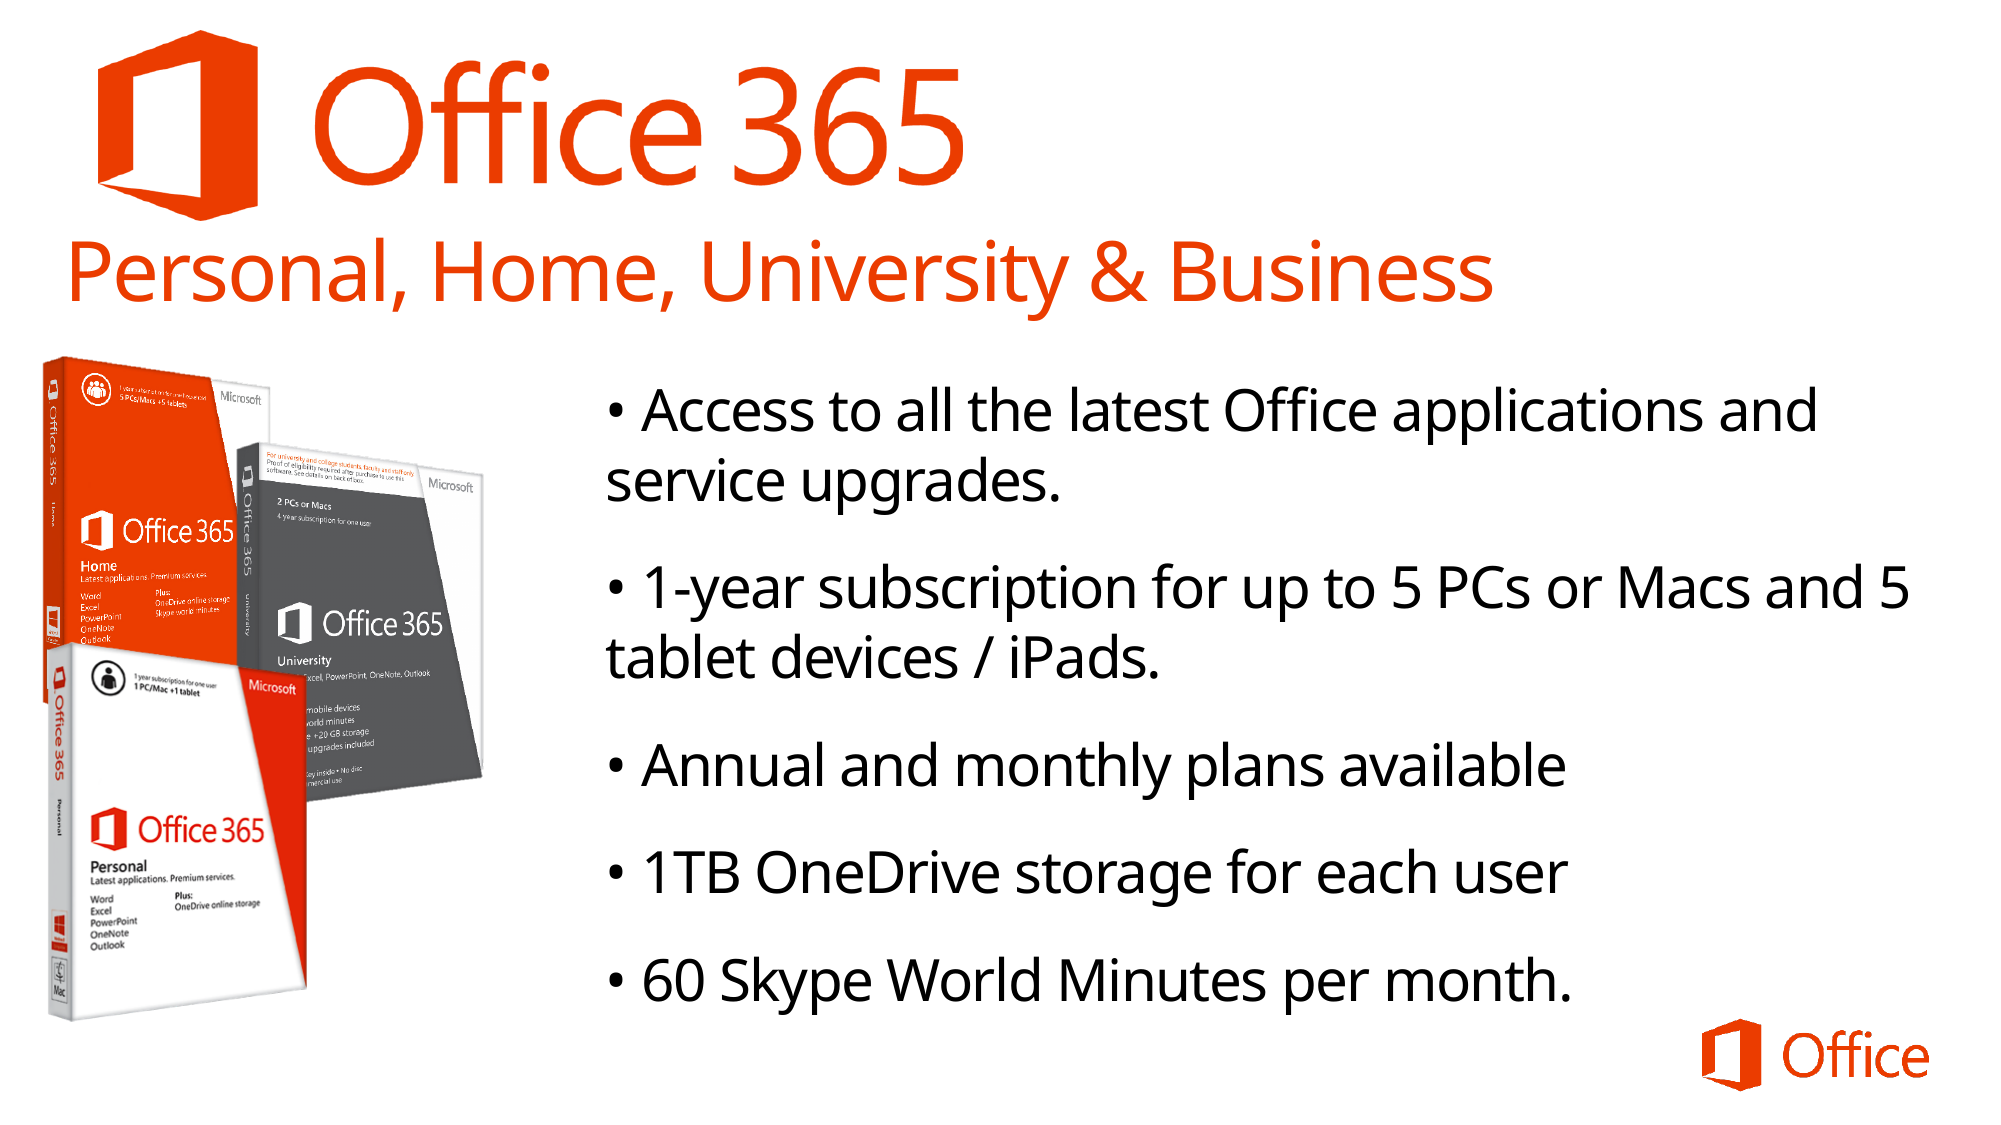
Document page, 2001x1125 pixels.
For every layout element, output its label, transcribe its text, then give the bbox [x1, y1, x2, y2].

picture [98, 29, 963, 221]
picture [1670, 1072, 1960, 1122]
picture [29, 349, 516, 1026]
title Personal, Home, University & Business [64, 110, 1960, 409]
list • Access to all the latest Office applications and service upgrades. • 1-year subscription for up to 5 PCs or Macs and 5 tablet devices / iPads. • Annual and monthly plans available • 1TB OneDrive storage for each user • 60 Skype World Minutes per month. [605, 372, 1963, 1072]
